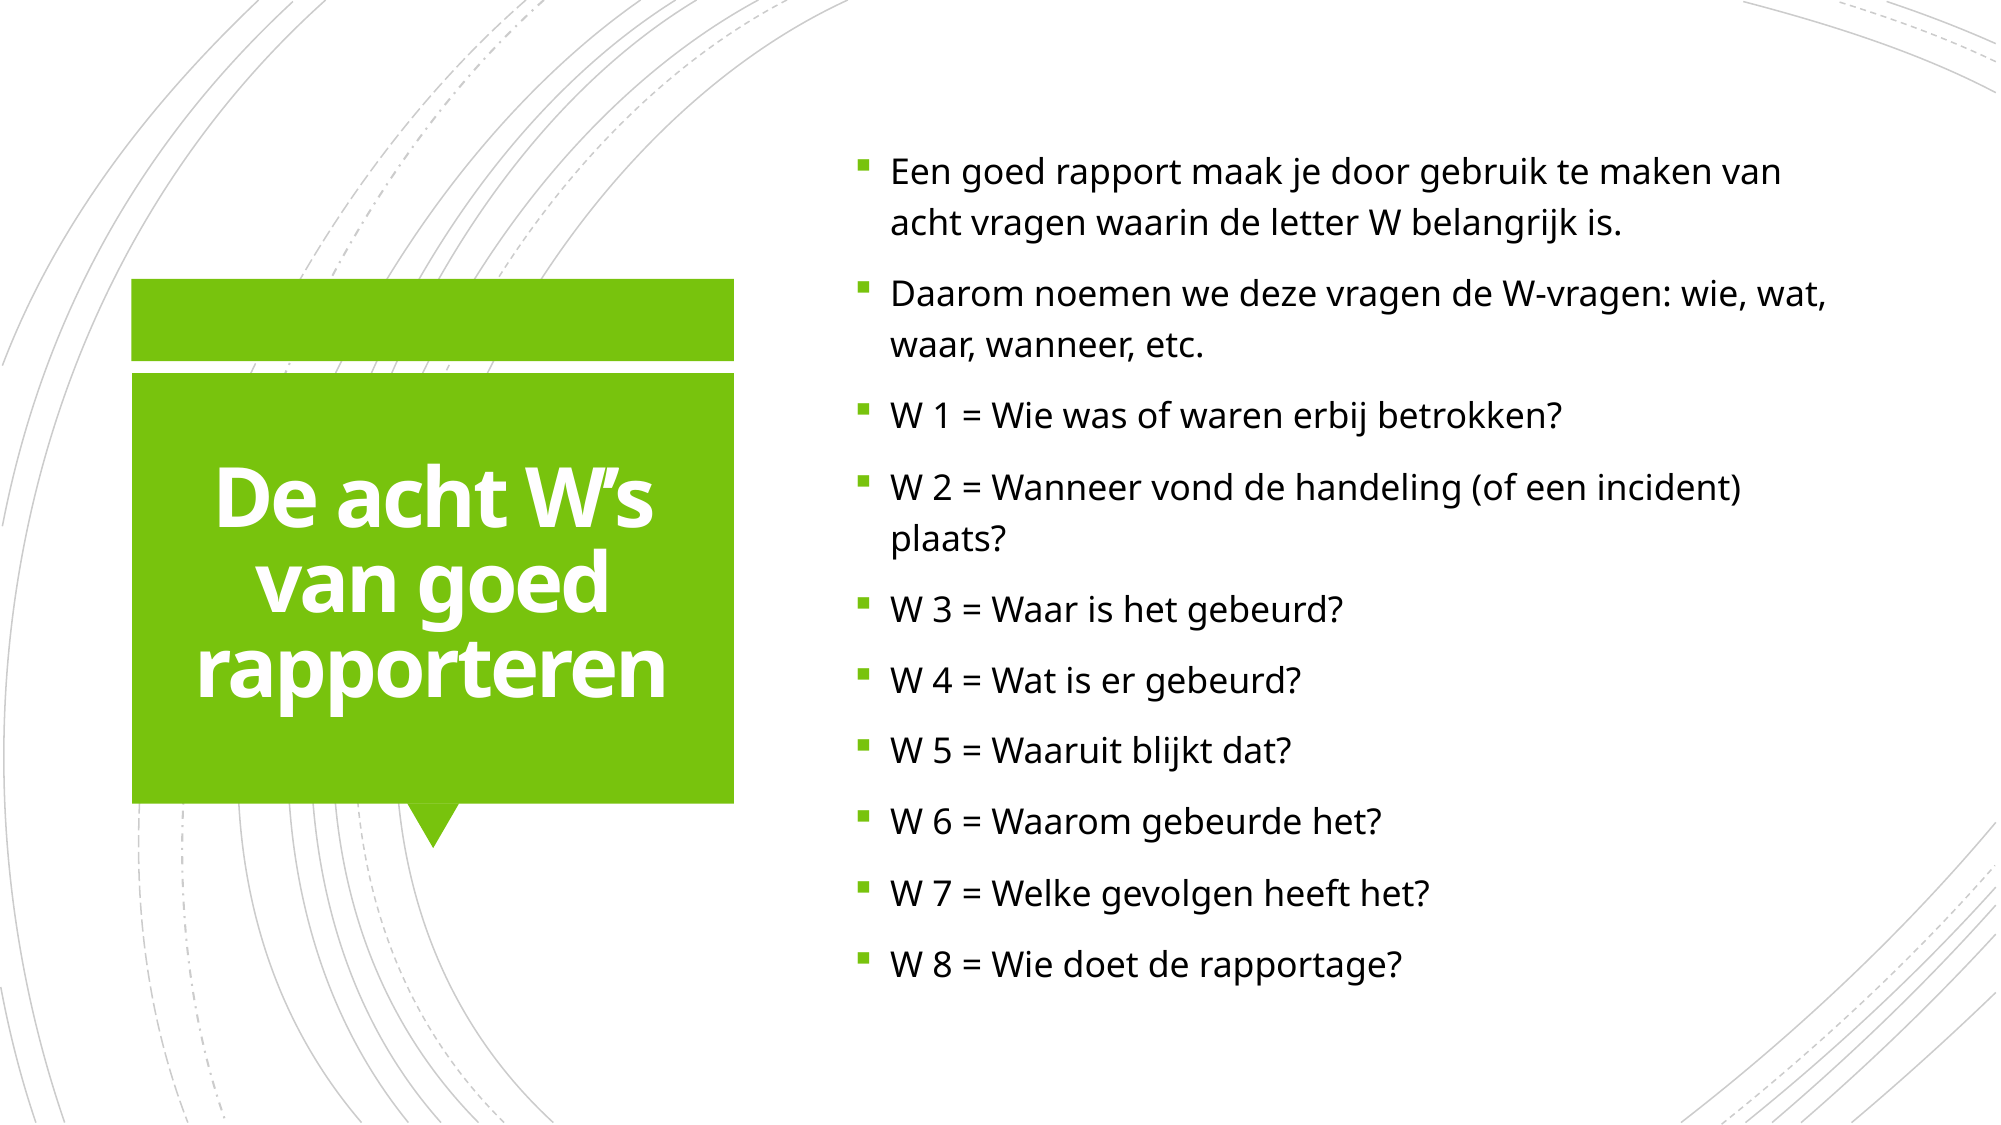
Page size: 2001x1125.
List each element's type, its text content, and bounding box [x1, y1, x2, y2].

list Een goed rapport maak je door gebruik te maken van acht vragen waarin de letter W belangrijk is. ​ Daarom noemen we deze vragen de W-vragen: wie, wat, waar, wanneer, etc.​ W 1 = Wie was of waren erbij betrokken?​ W 2 = Wanneer vond de handeling (of een incident) plaats?​ W 3 = Waar is het gebeurd?​ W 4 = Wat is er gebeurd?​ W 5 = Waaruit blijkt dat?​ W 6 = Waarom gebeurde het?​ W 7 = Welke gevolgen heeft het? ​ W 8 = Wie doet de rapportage?​ [839, 131, 1871, 993]
title De acht W’s van goed rapporteren​ [145, 385, 720, 789]
